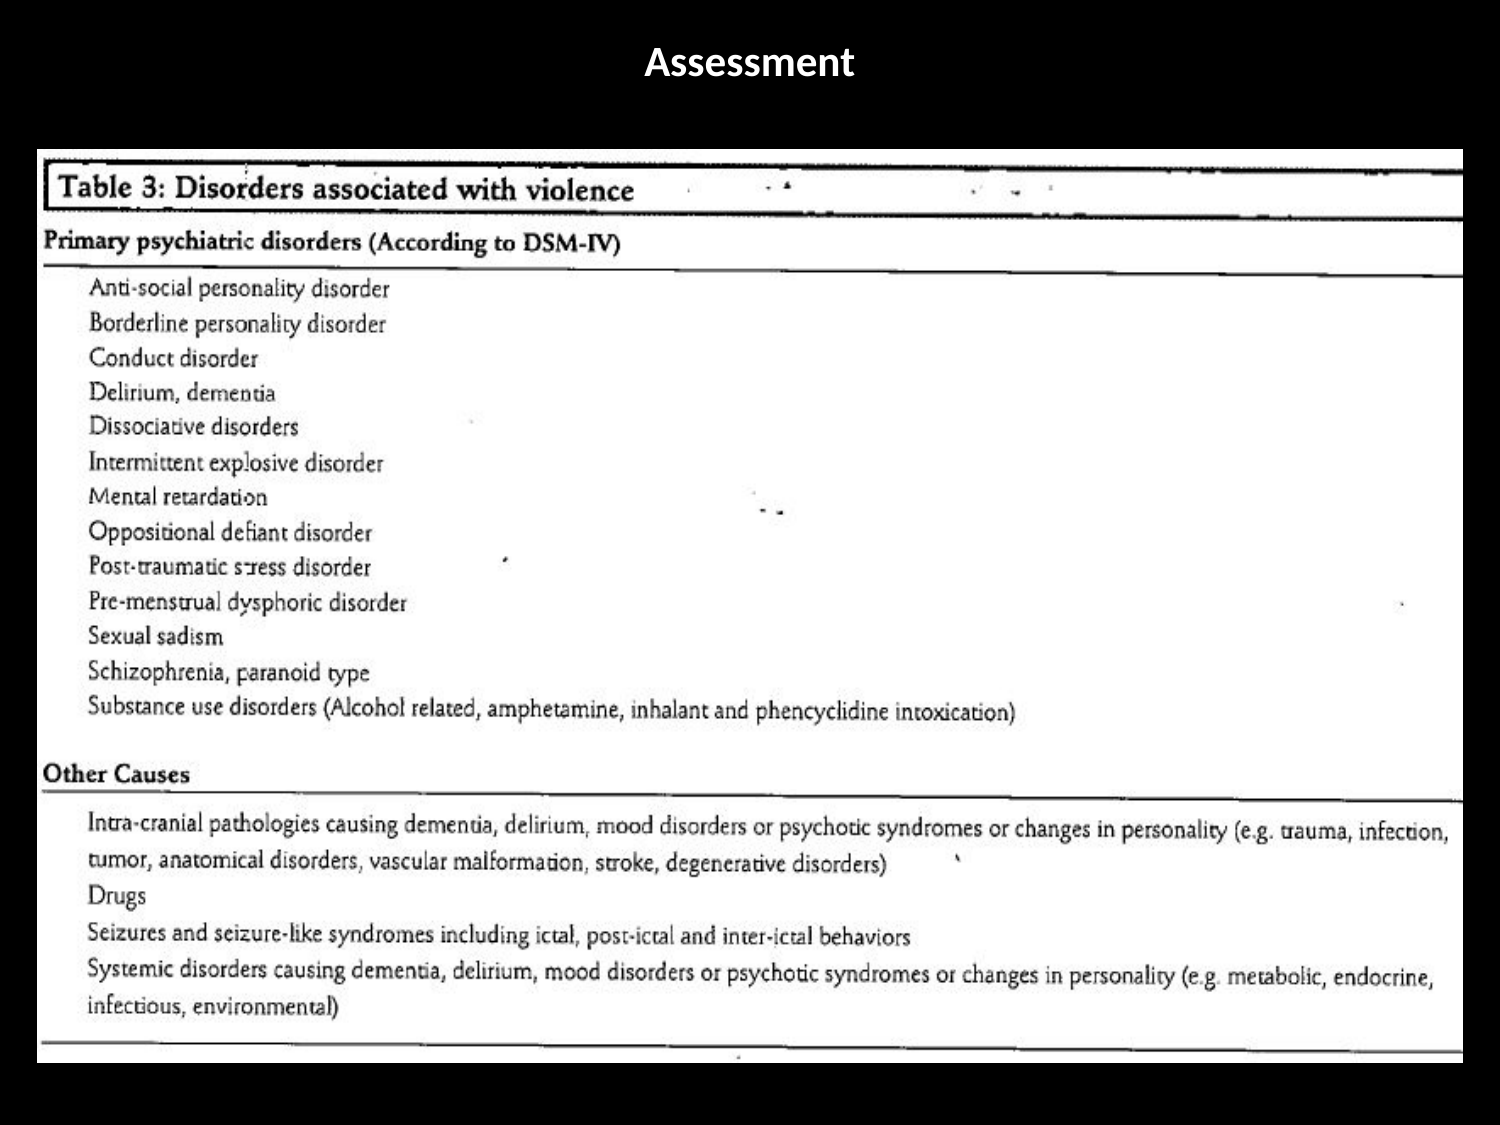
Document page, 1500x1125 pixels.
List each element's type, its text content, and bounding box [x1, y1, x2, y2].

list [37, 149, 1463, 1063]
title Assessment [75, 24, 1425, 93]
